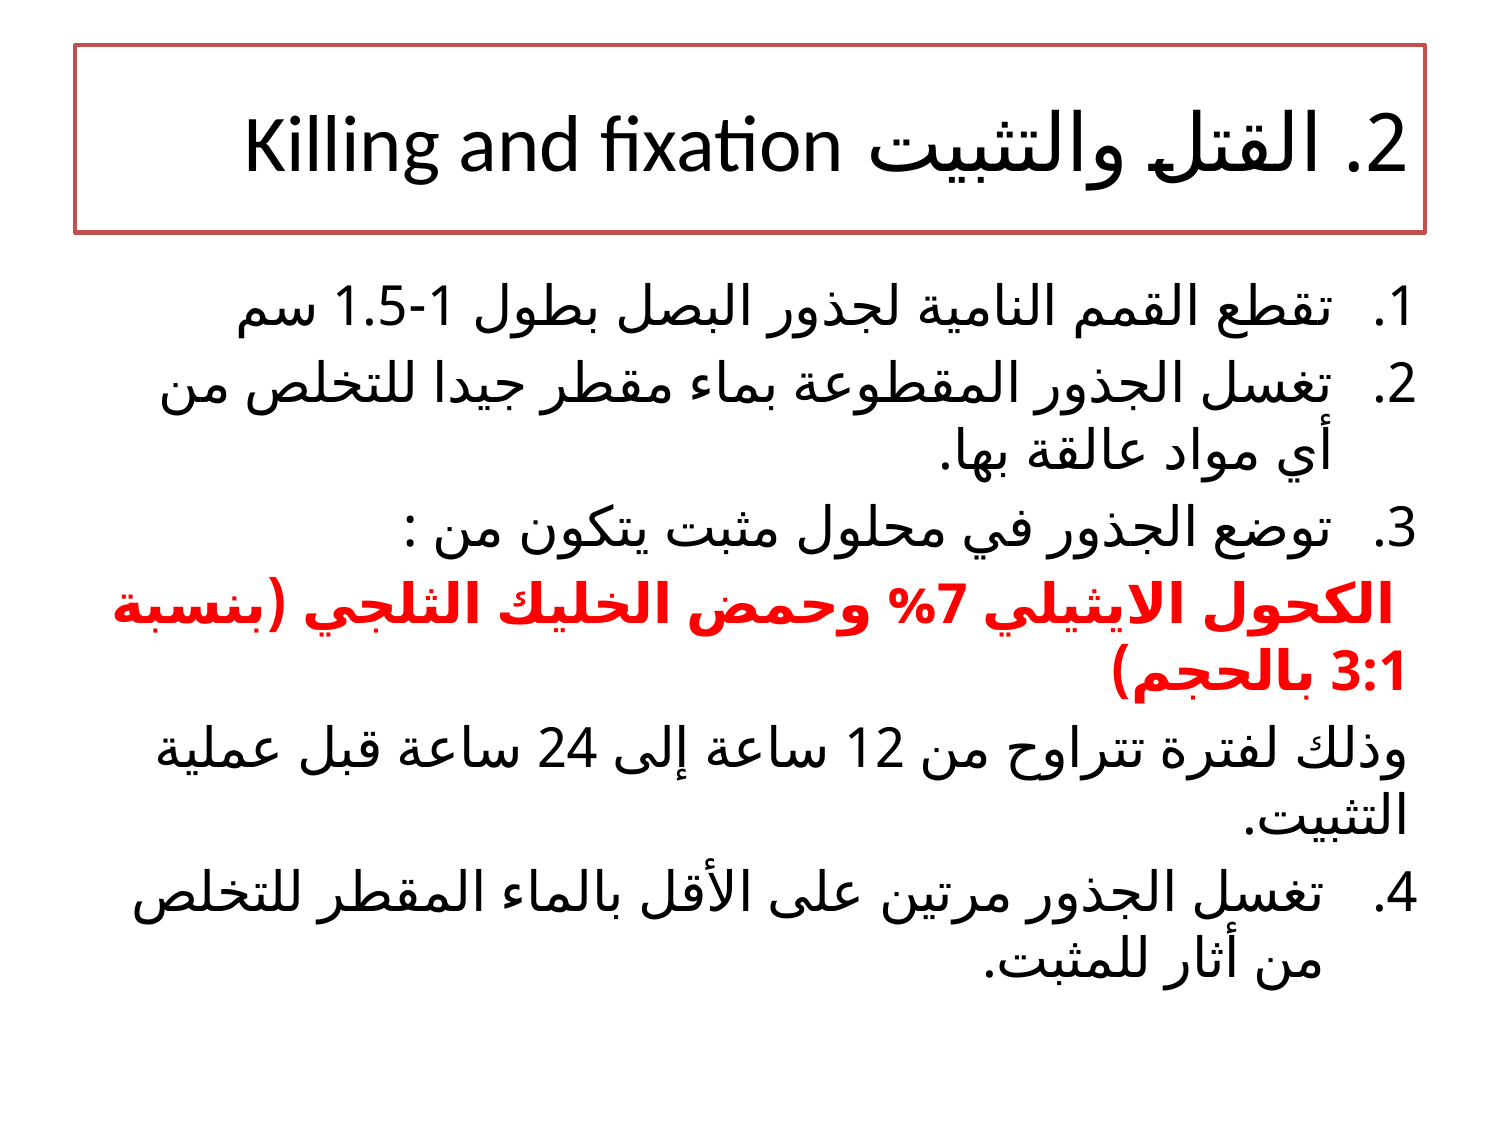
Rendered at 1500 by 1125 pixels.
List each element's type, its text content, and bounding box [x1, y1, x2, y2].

title 2. القتل والتثبيت Killing and fixation [73, 43, 1427, 235]
list تقطع القمم النامية لجذور البصل بطول 1-1.5 سم تغسل الجذور المقطوعة بماء مقطر جيدا للتخلص من أي مواد عالقة بها. توضع الجذور في محلول مثبت يتكون من : الكحول الايثيلي 7% وحمض الخليك الثلجي (بنسبة 3:1 بالحجم) وذلك لفترة تتراوح من 12 ساعة إلى 24 ساعة قبل عملية التثبيت. تغسل الجذور مرتين على الأقل بالماء المقطر للتخلص من أثار للمثبت. [75, 262, 1425, 1005]
